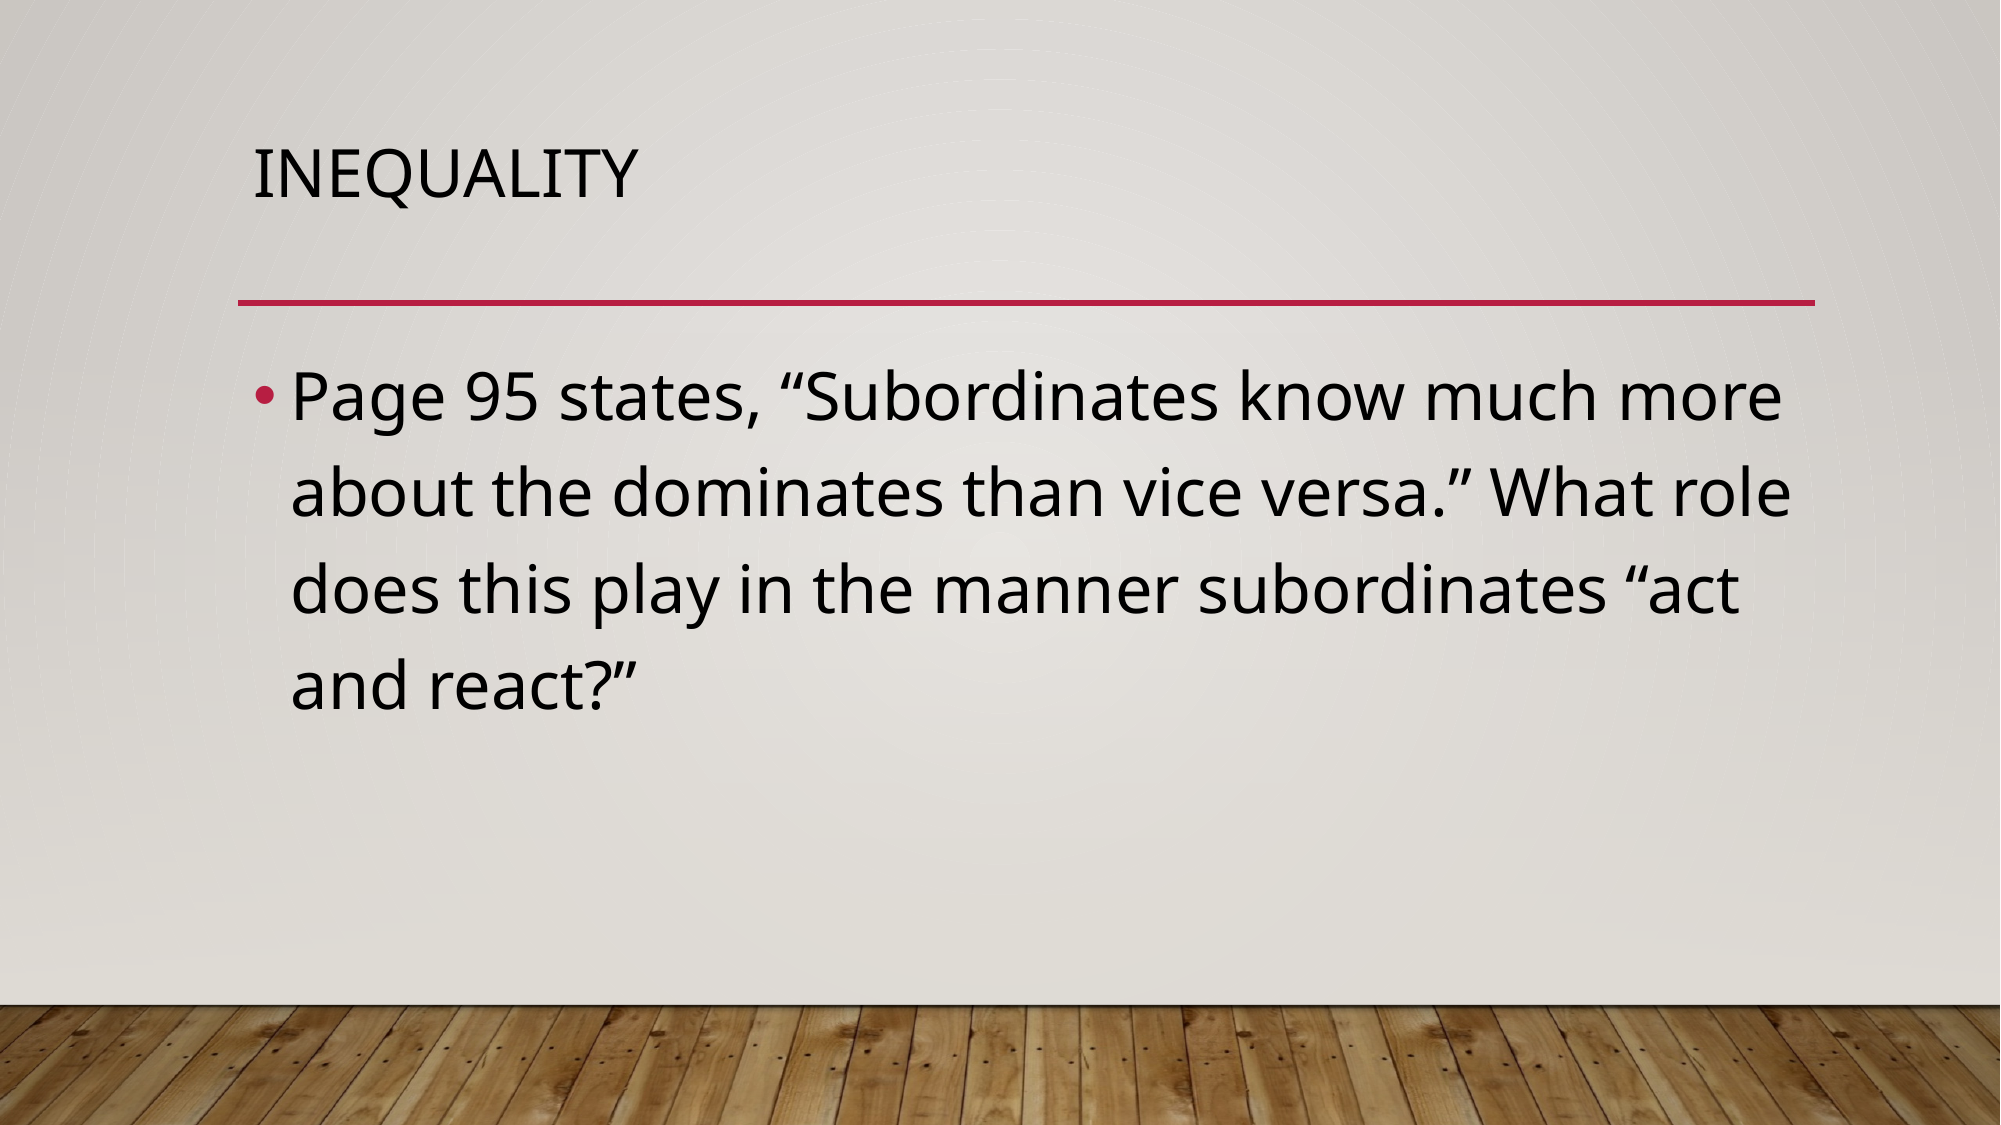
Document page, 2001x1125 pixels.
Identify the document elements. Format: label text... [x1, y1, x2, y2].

list Page 95 states, “Subordinates know much more about the dominates than vice versa.” What role does this play in the manner subordinates “act and react?” [238, 330, 1814, 897]
picture [0, 1005, 2000, 1125]
title inequality [238, 131, 1814, 305]
